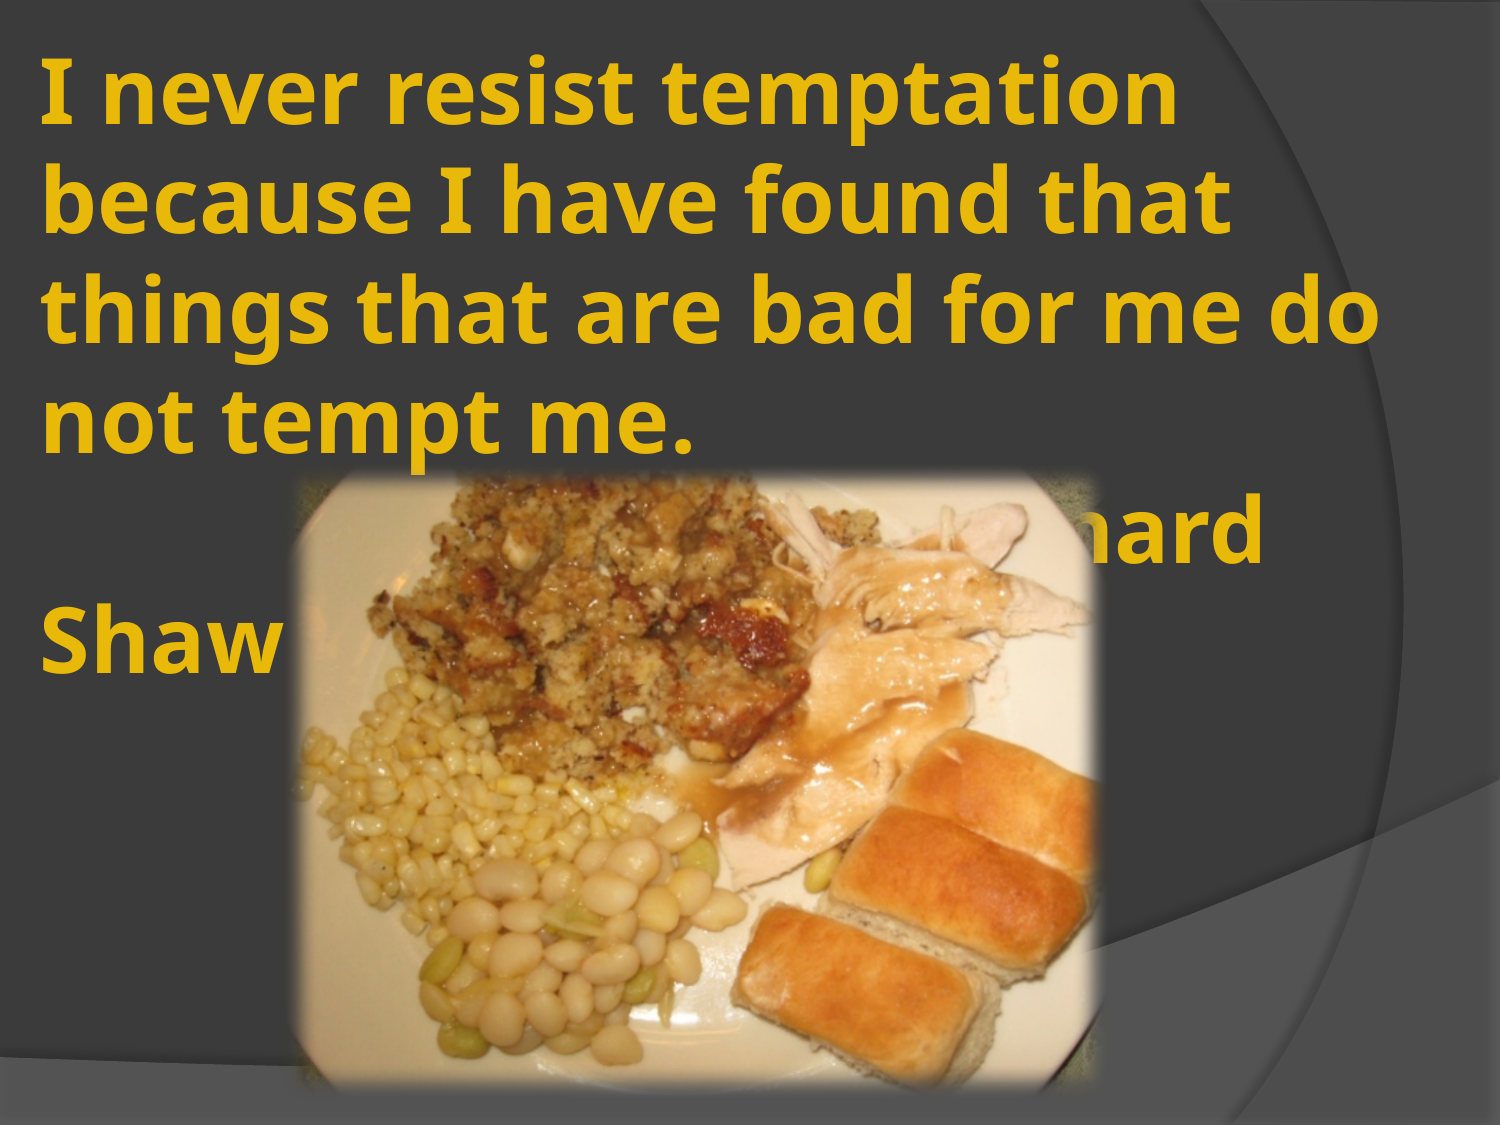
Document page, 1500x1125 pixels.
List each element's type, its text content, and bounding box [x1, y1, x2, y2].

text_box I never resist temptation because I have found that things that are bad for me do not tempt me. ~George Bernard Shaw [24, 24, 1463, 700]
picture [282, 462, 1110, 1101]
